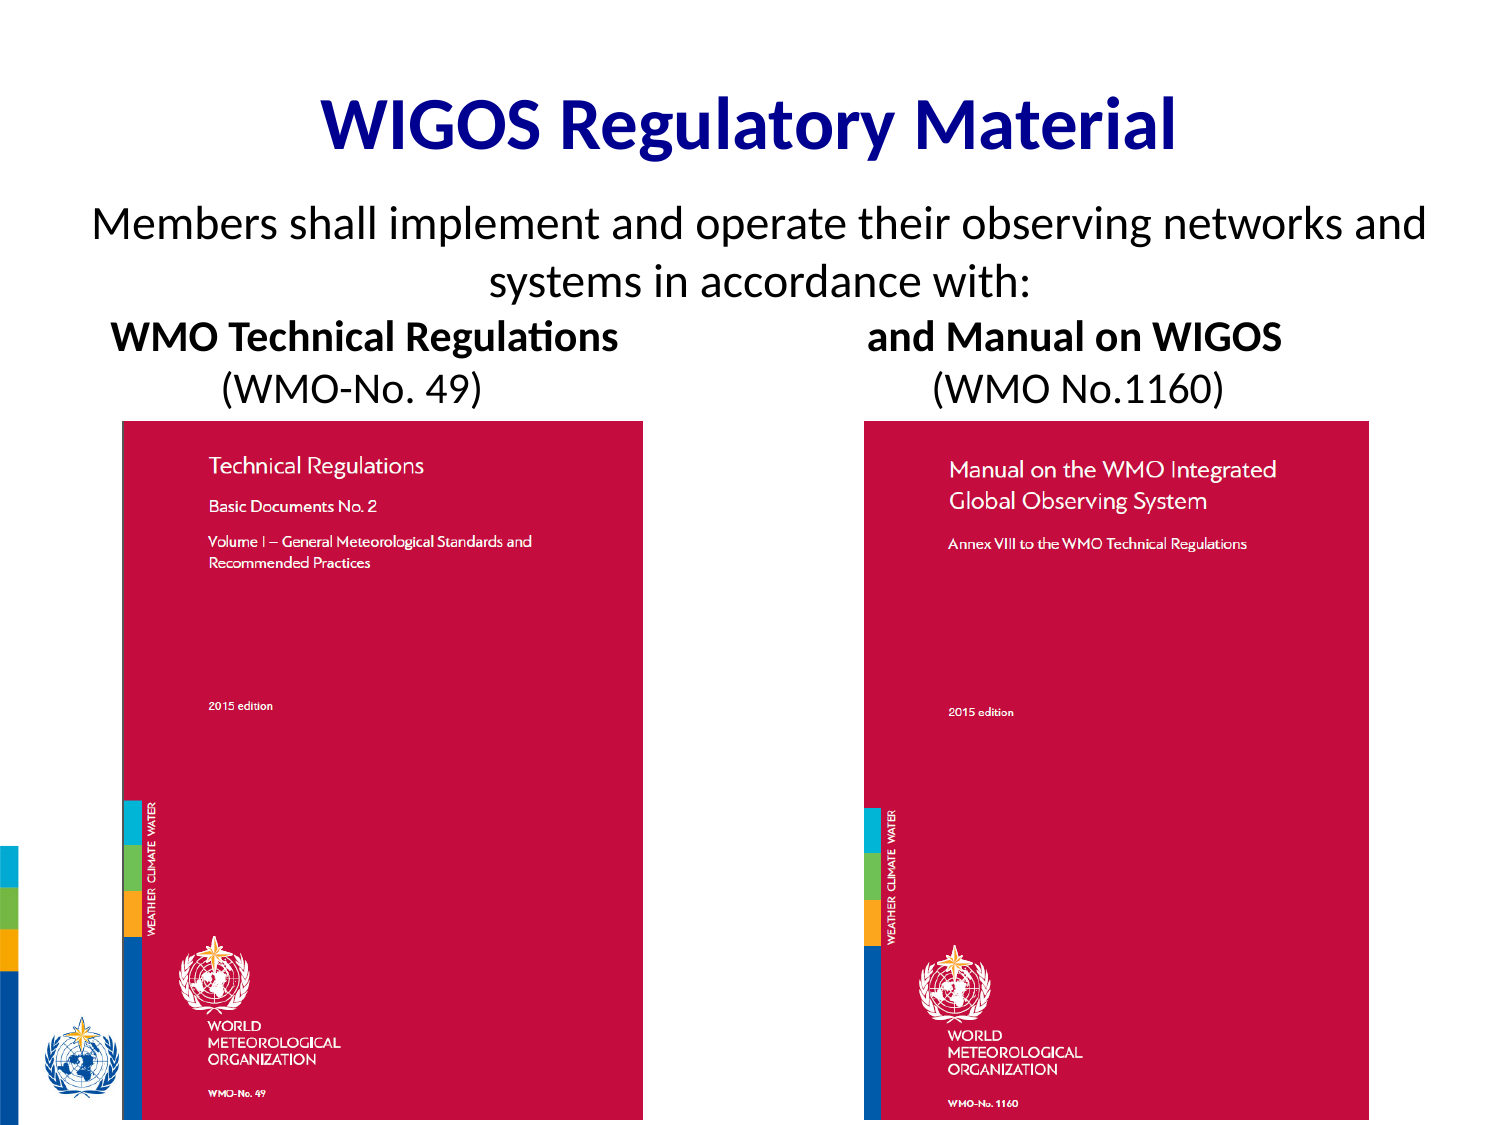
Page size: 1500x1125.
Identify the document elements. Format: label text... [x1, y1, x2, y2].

list Members shall implement and operate their observing networks and systems in accordance with: WMO Technical Regulations and Manual on WIGOS (WMO-No. 49) (WMO No.1160) [75, 184, 1446, 422]
title WIGOS Regulatory Material [75, 40, 1425, 184]
picture [864, 421, 1370, 1120]
picture [0, 421, 644, 1125]
